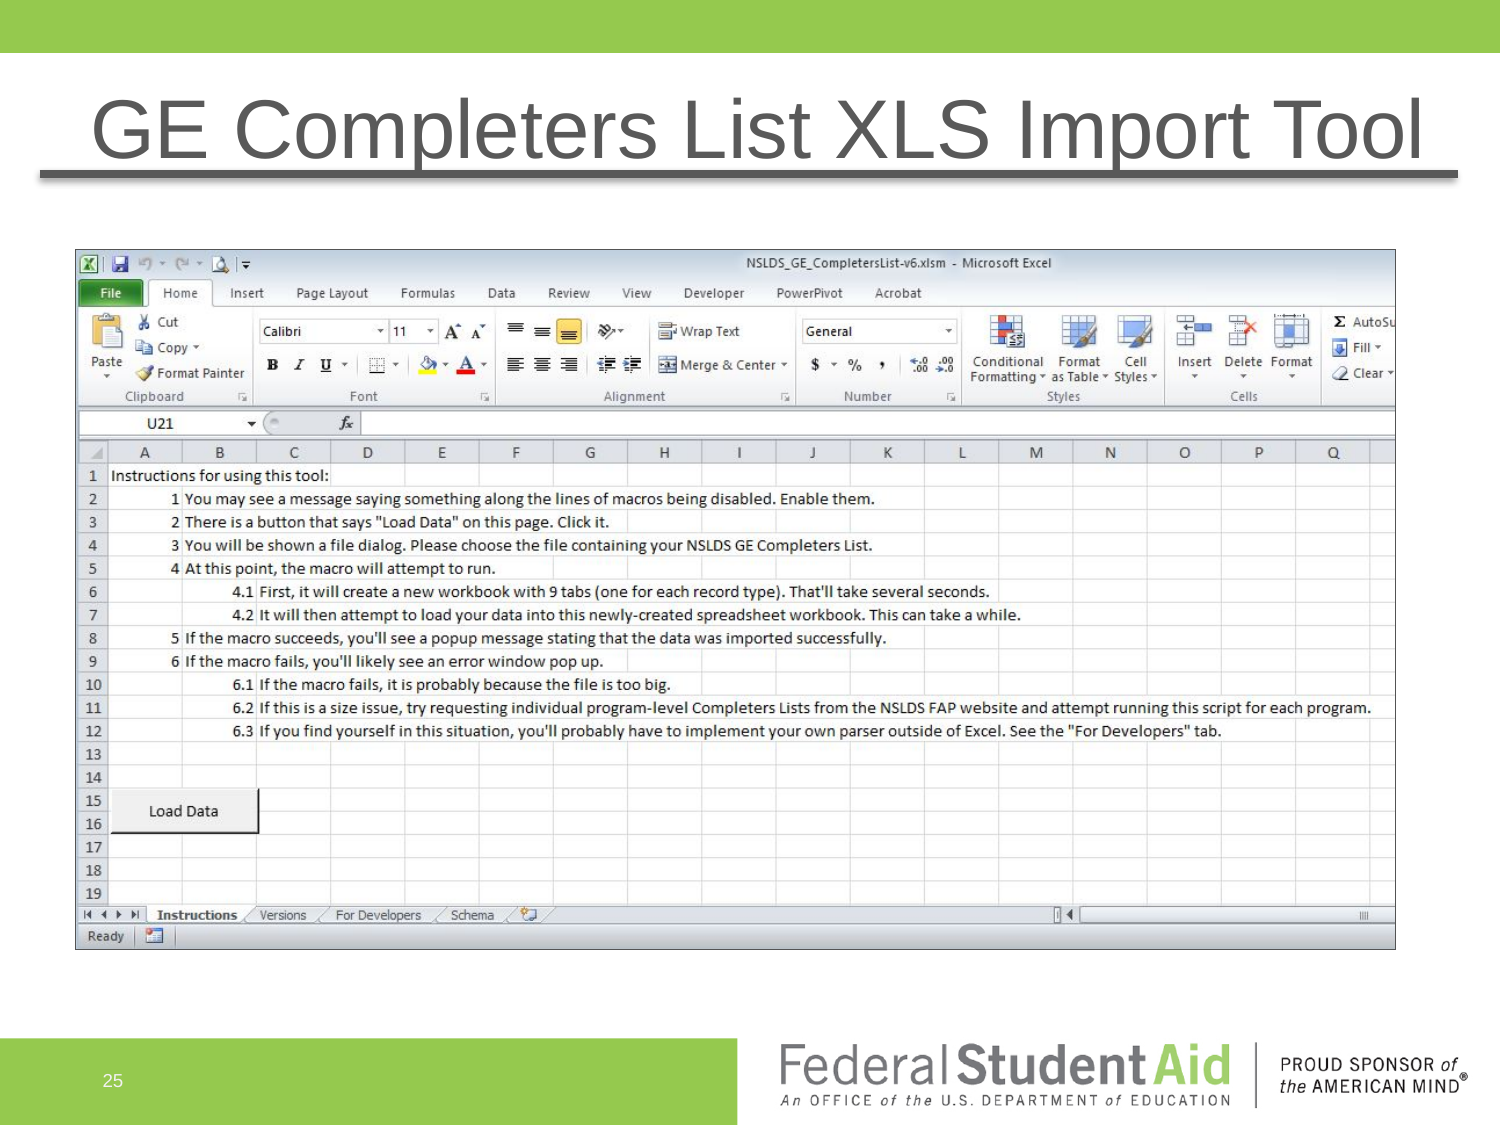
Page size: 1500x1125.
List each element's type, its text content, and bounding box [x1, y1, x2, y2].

picture [761, 1018, 1488, 1125]
picture [74, 249, 1396, 951]
slide_number 25 [87, 1050, 438, 1110]
title GE Completers List XLS Import Tool [75, 67, 1479, 175]
